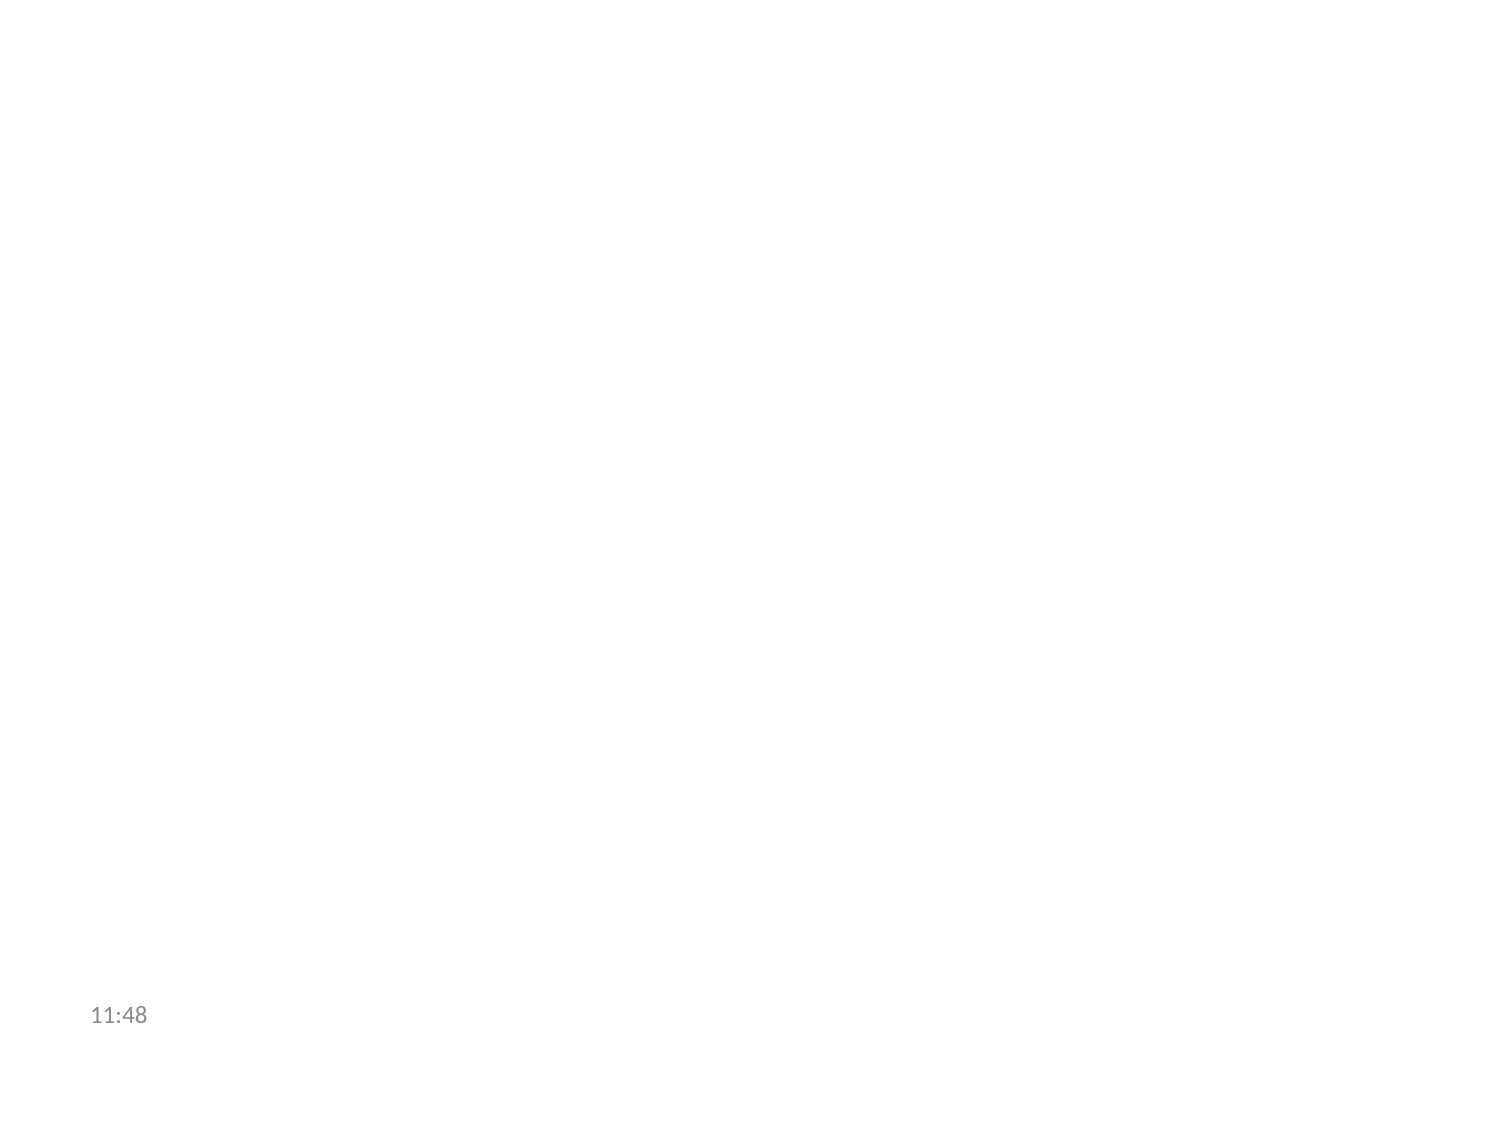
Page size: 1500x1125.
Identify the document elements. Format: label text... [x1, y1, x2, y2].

text_box 15:35 [75, 983, 425, 1044]
